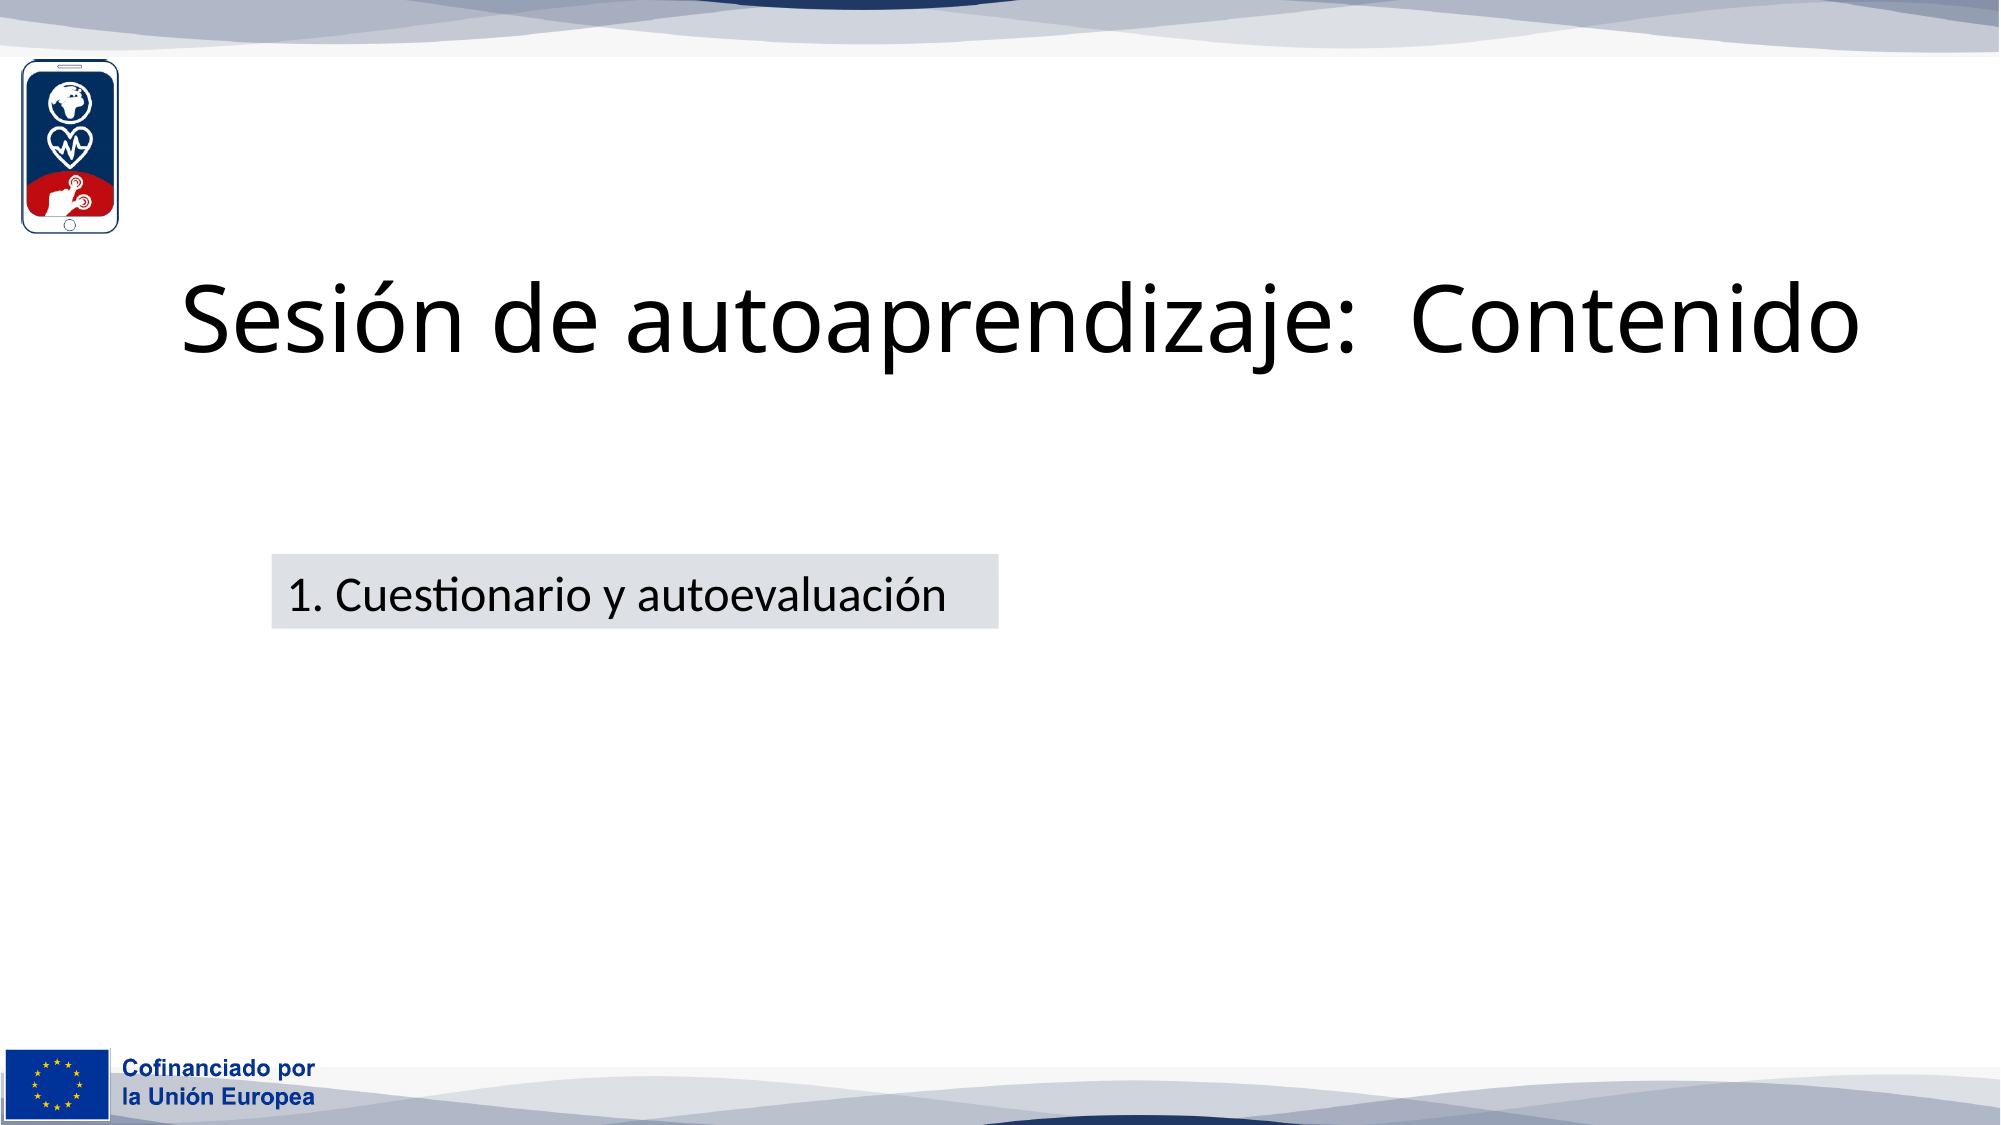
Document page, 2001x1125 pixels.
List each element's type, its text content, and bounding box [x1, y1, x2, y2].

picture [21, 59, 119, 234]
picture [0, 1044, 2001, 1125]
text_box 1. Cuestionario y autoevaluación [271, 553, 999, 629]
picture [0, 0, 1999, 57]
title Sesión de autoaprendizaje: Contenido [159, 162, 1885, 381]
